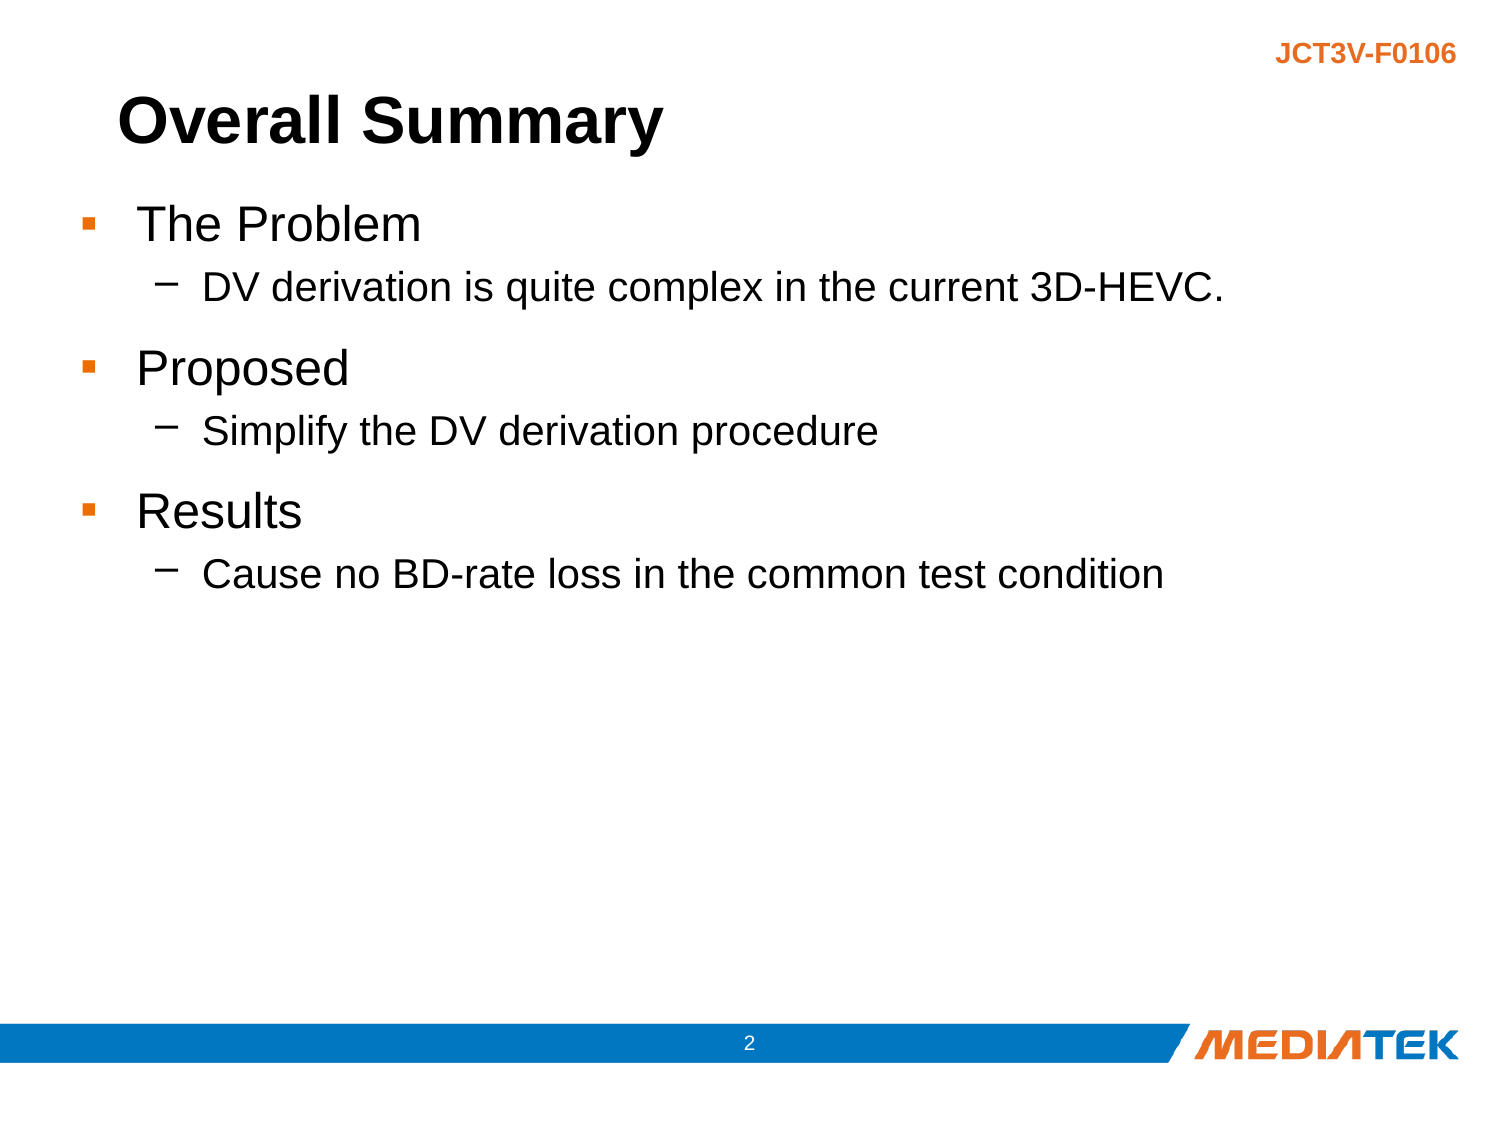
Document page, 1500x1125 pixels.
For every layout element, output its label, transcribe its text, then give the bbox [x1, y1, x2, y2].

picture [789, 1023, 1459, 1063]
title Overall Summary [101, 62, 1425, 172]
picture [0, 1023, 711, 1063]
list The Problem DV derivation is quite complex in the current 3D-HEVC. Proposed Simplify the DV derivation procedure Results Cause no BD-rate loss in the common test condition [64, 184, 1459, 998]
slide_number 1 [711, 1022, 789, 1090]
